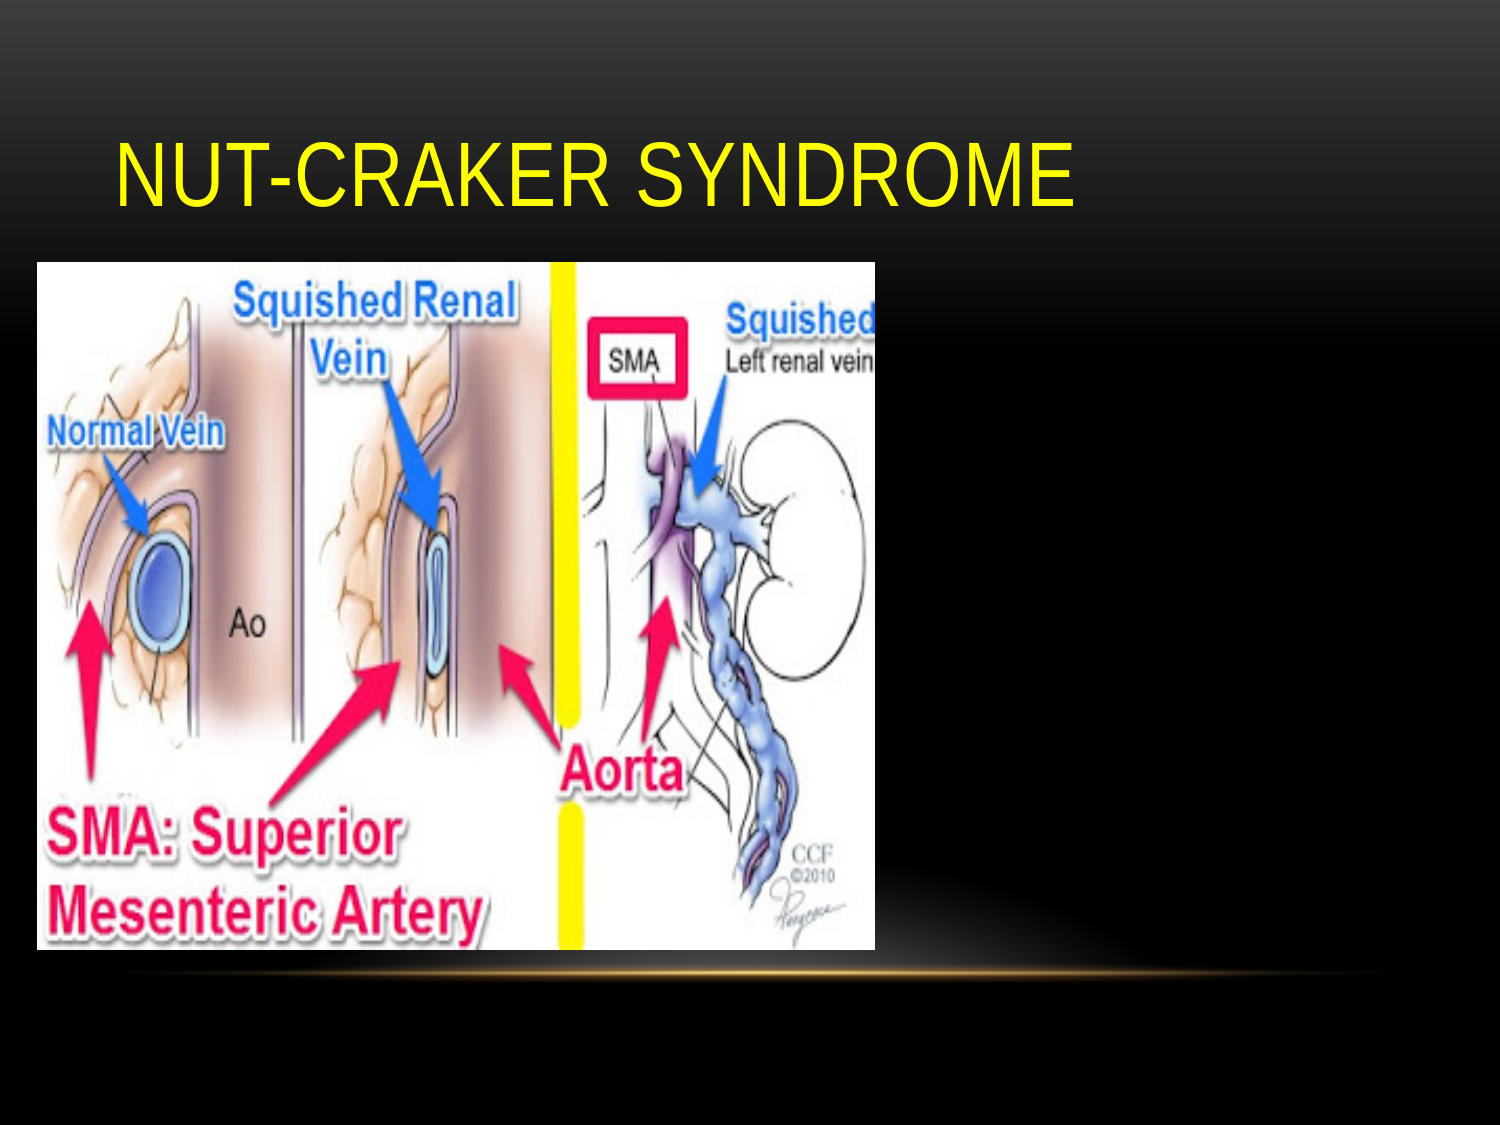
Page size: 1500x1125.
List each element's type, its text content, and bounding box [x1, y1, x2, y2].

picture [0, 0, 1500, 1125]
title Nut-craker Syndrome [99, 45, 1400, 233]
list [37, 262, 876, 951]
